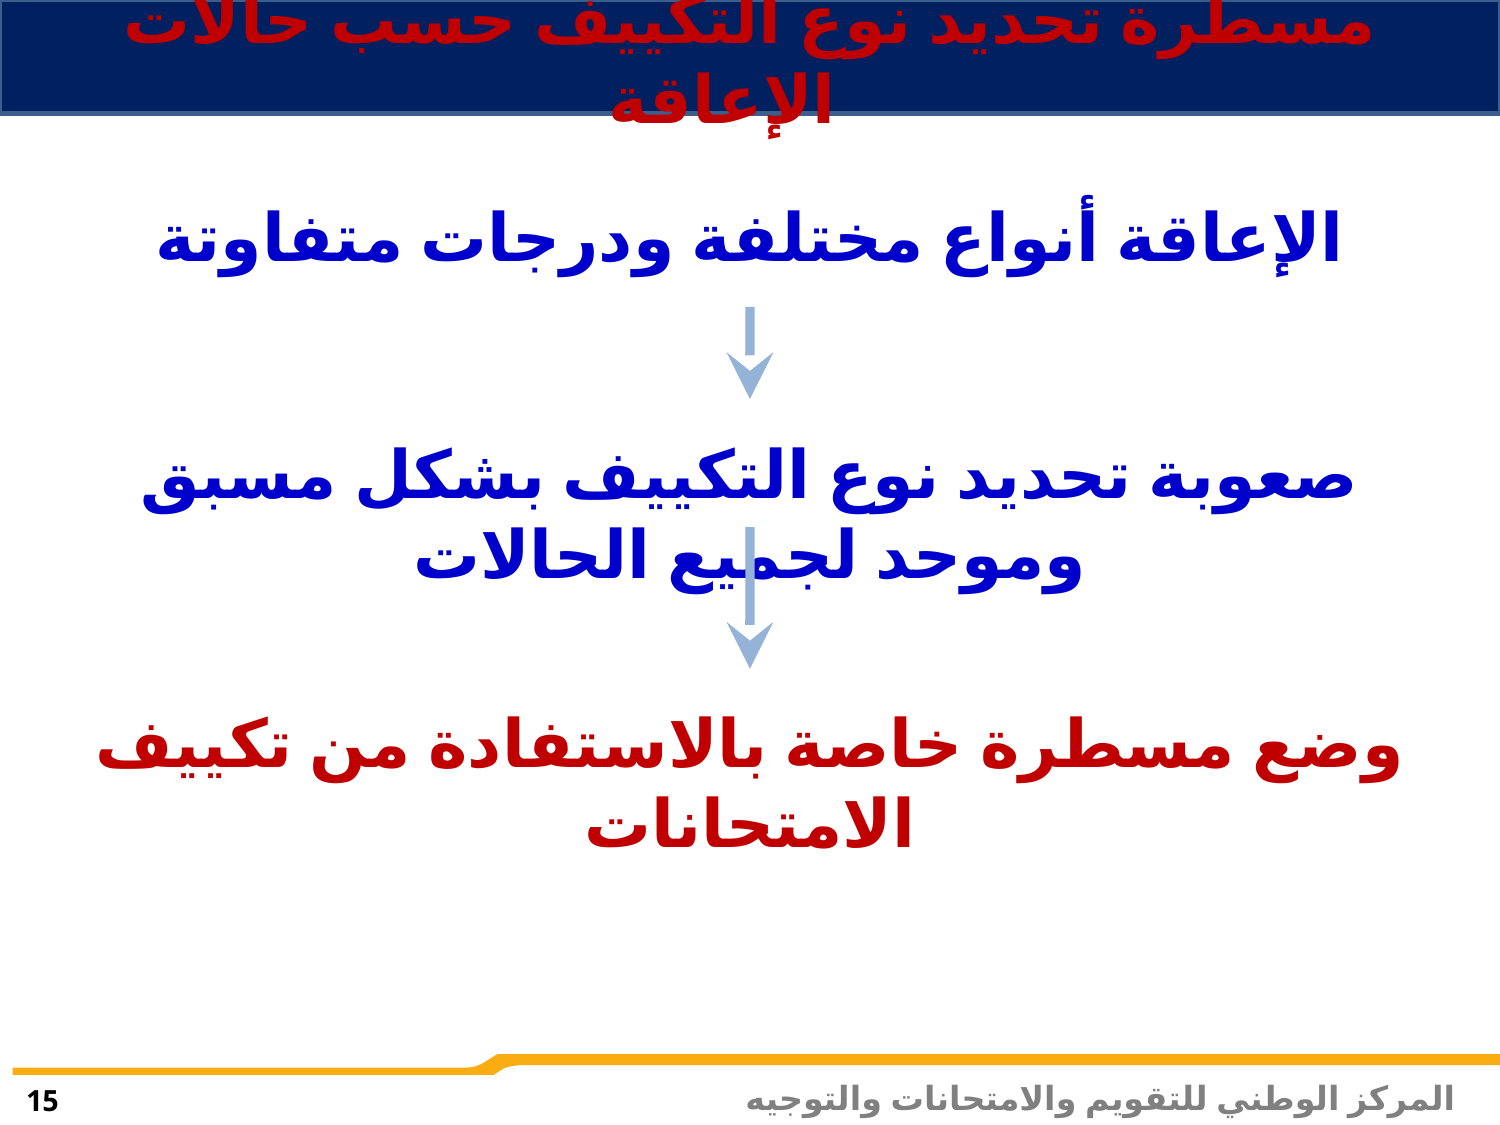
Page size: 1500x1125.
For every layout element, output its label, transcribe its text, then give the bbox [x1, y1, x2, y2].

text_box وضع مسطرة خاصة بالاستفادة من تكييف الامتحانات [33, 668, 1467, 894]
list مسطرة تحديد نوع التكييف حسب حالات الإعاقة [0, 0, 1500, 114]
text_box الإعاقة أنواع مختلفة ودرجات متفاوتة [70, 187, 1430, 307]
text_box صعوبة تحديد نوع التكييف بشكل مسبق وموحد لجميع الحالات [33, 399, 1467, 624]
